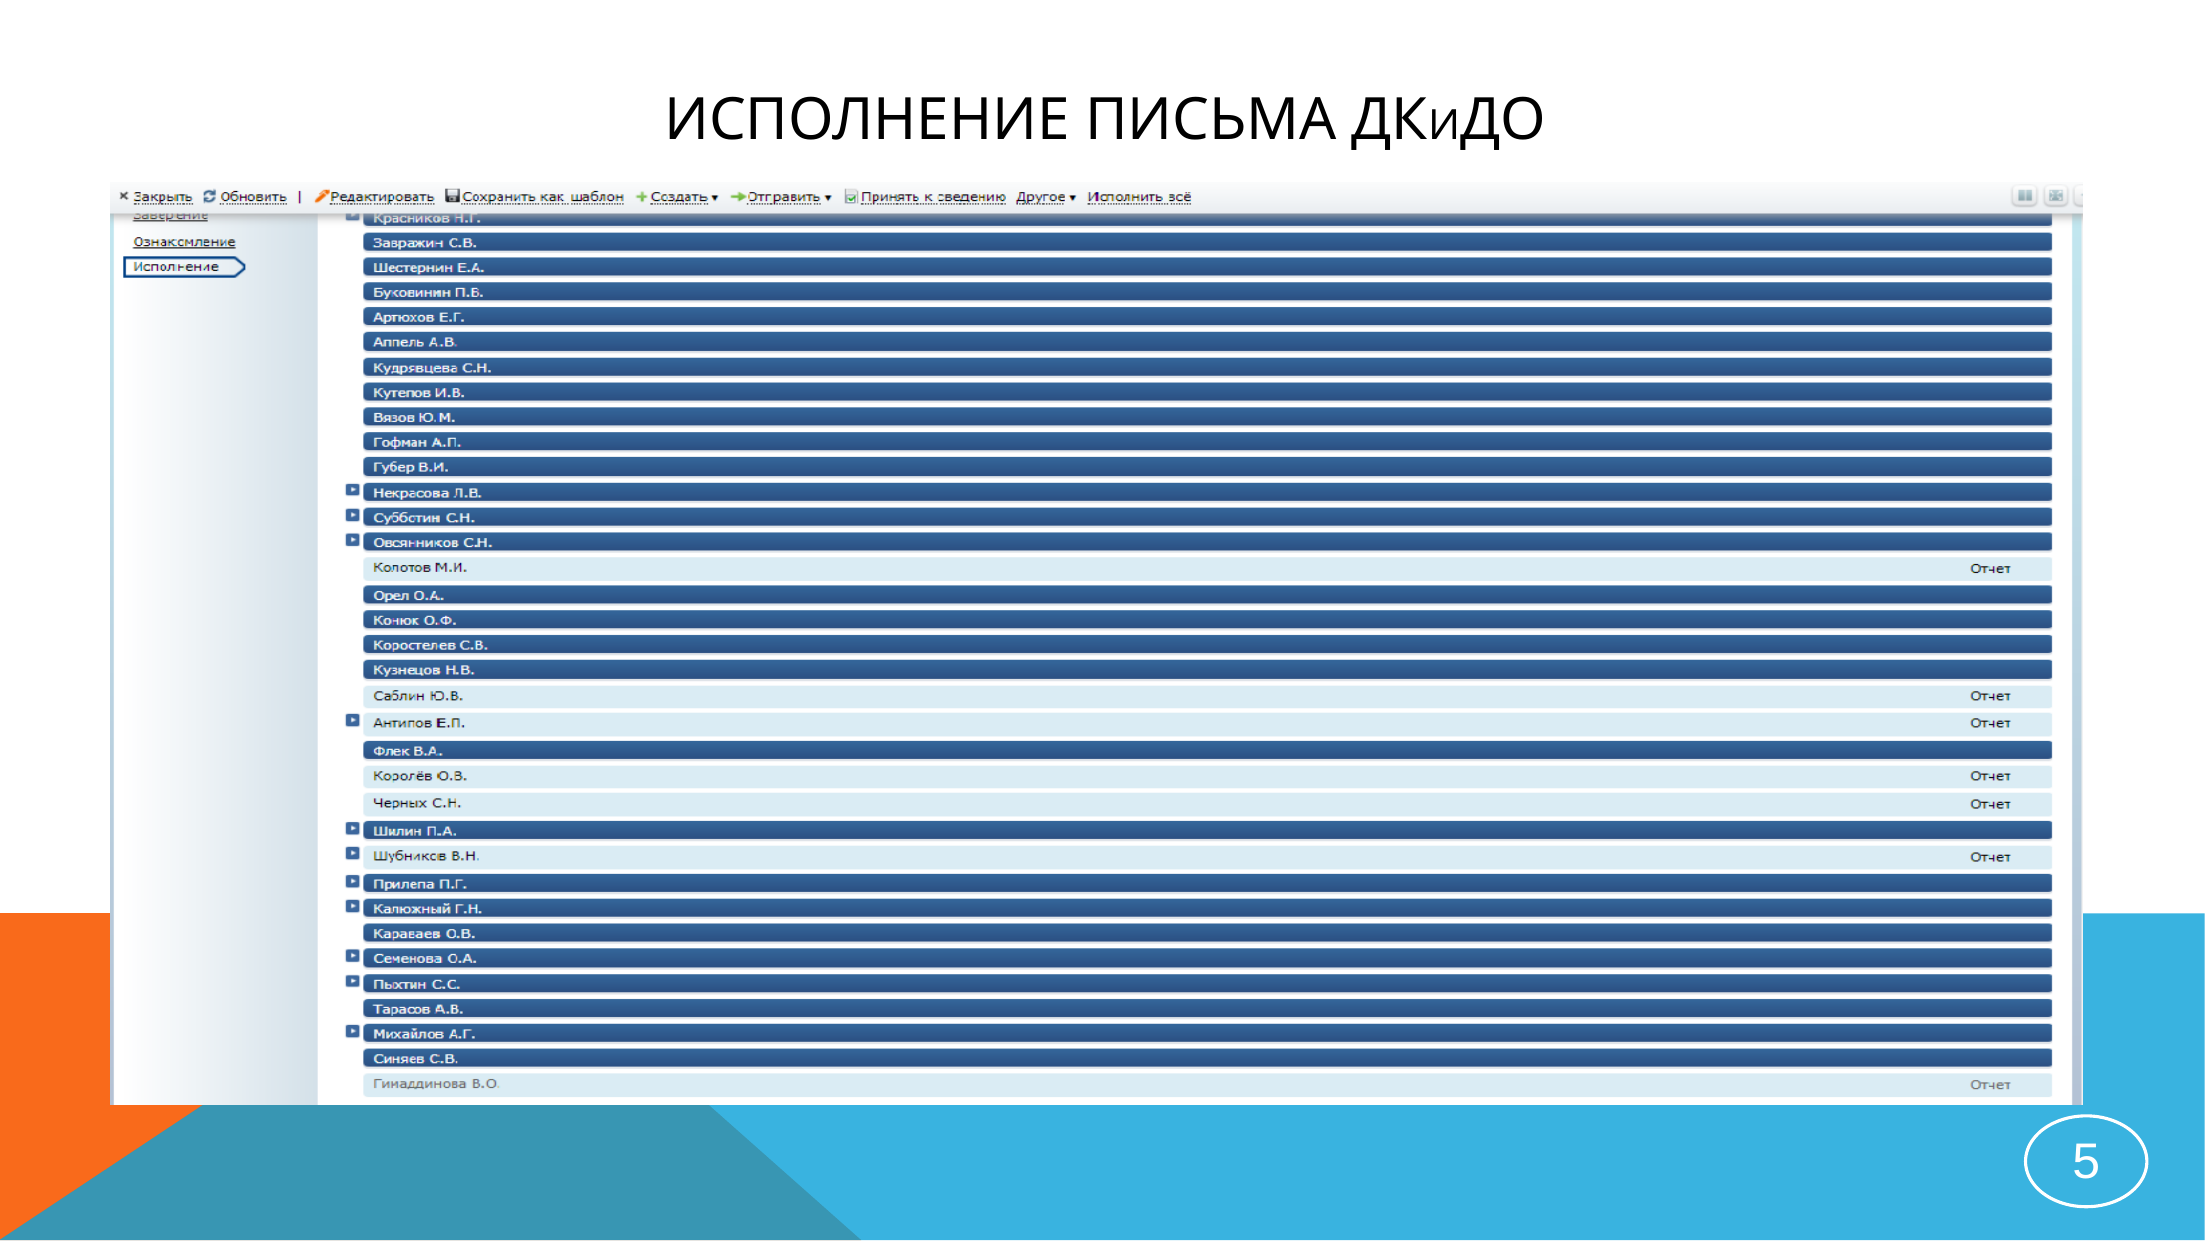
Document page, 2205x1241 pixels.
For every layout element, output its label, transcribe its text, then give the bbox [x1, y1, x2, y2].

title Исполнение письма ДКидо [198, 66, 2012, 166]
slide_number 5 [2023, 1114, 2149, 1209]
picture [109, 182, 2083, 1105]
